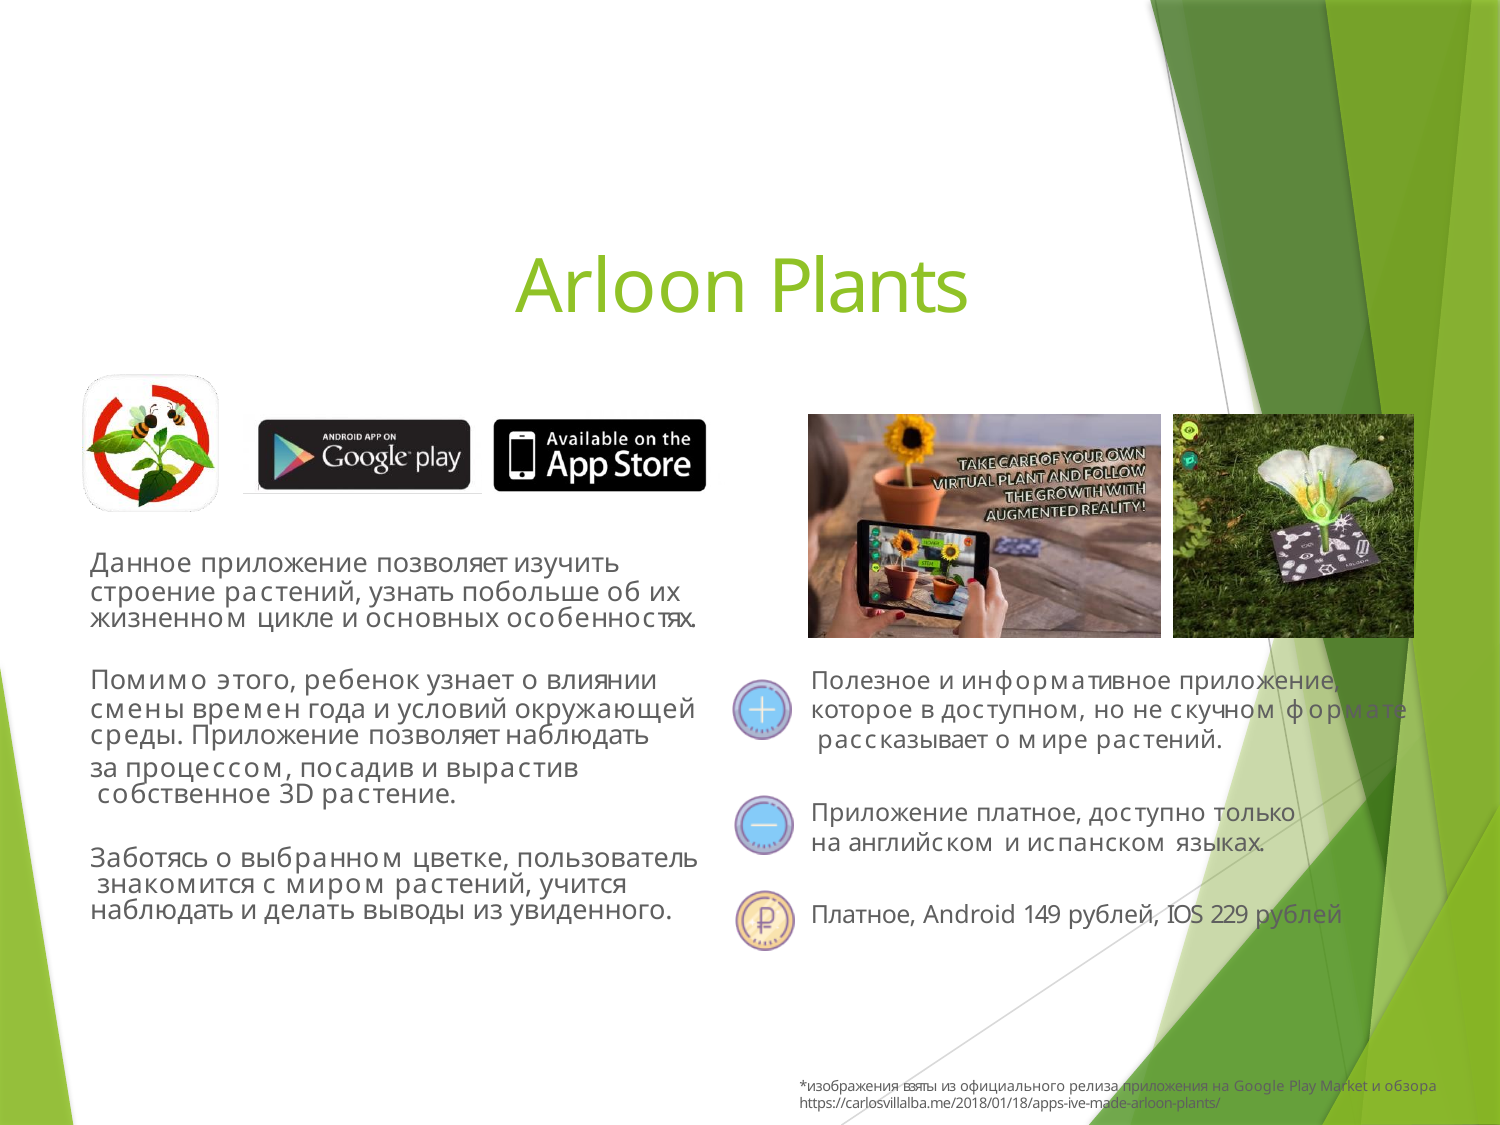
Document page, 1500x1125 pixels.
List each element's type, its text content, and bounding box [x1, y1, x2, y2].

picture [731, 679, 793, 741]
picture [1172, 413, 1415, 638]
picture [808, 413, 1161, 638]
text_box Заботясь о выбранном цветке, пользователь знакомится с миром растений, учится наблюдать и делать выводы из увиденного. [87, 838, 698, 952]
picture [492, 409, 725, 494]
text_box Приложение платное, доступно только на английском и испанском языках. [808, 794, 1302, 857]
picture [733, 794, 795, 856]
picture [734, 889, 796, 951]
text_box Помимо этого, ребенок узнает о влиянии смены времен года и условий окружающей среды. Приложение позволяет наблюдать за процессом, посадив и вырастив собственное 3D растение. [87, 663, 707, 809]
text_box Платное, Android 149 рублей, IOS 229 рублей [808, 896, 1379, 929]
picture [81, 374, 219, 512]
text_box Полезное и информативное приложение, которое в доступном, но не скучном формате рассказывает о мире растений. [808, 662, 1411, 754]
picture [242, 413, 483, 495]
text_box Данное приложение позволяет изучить строение растений, узнать побольше об их жизненном цикле и основных особенностях. [87, 546, 704, 633]
title Arloon Plants [513, 235, 987, 426]
text_box *изображения взяты из официального релиза приложения на Google Play Market и обзора https://carlosvillalba.me/2018/01/18/apps-ive-made-arloon-plants/ [797, 1074, 1473, 1112]
